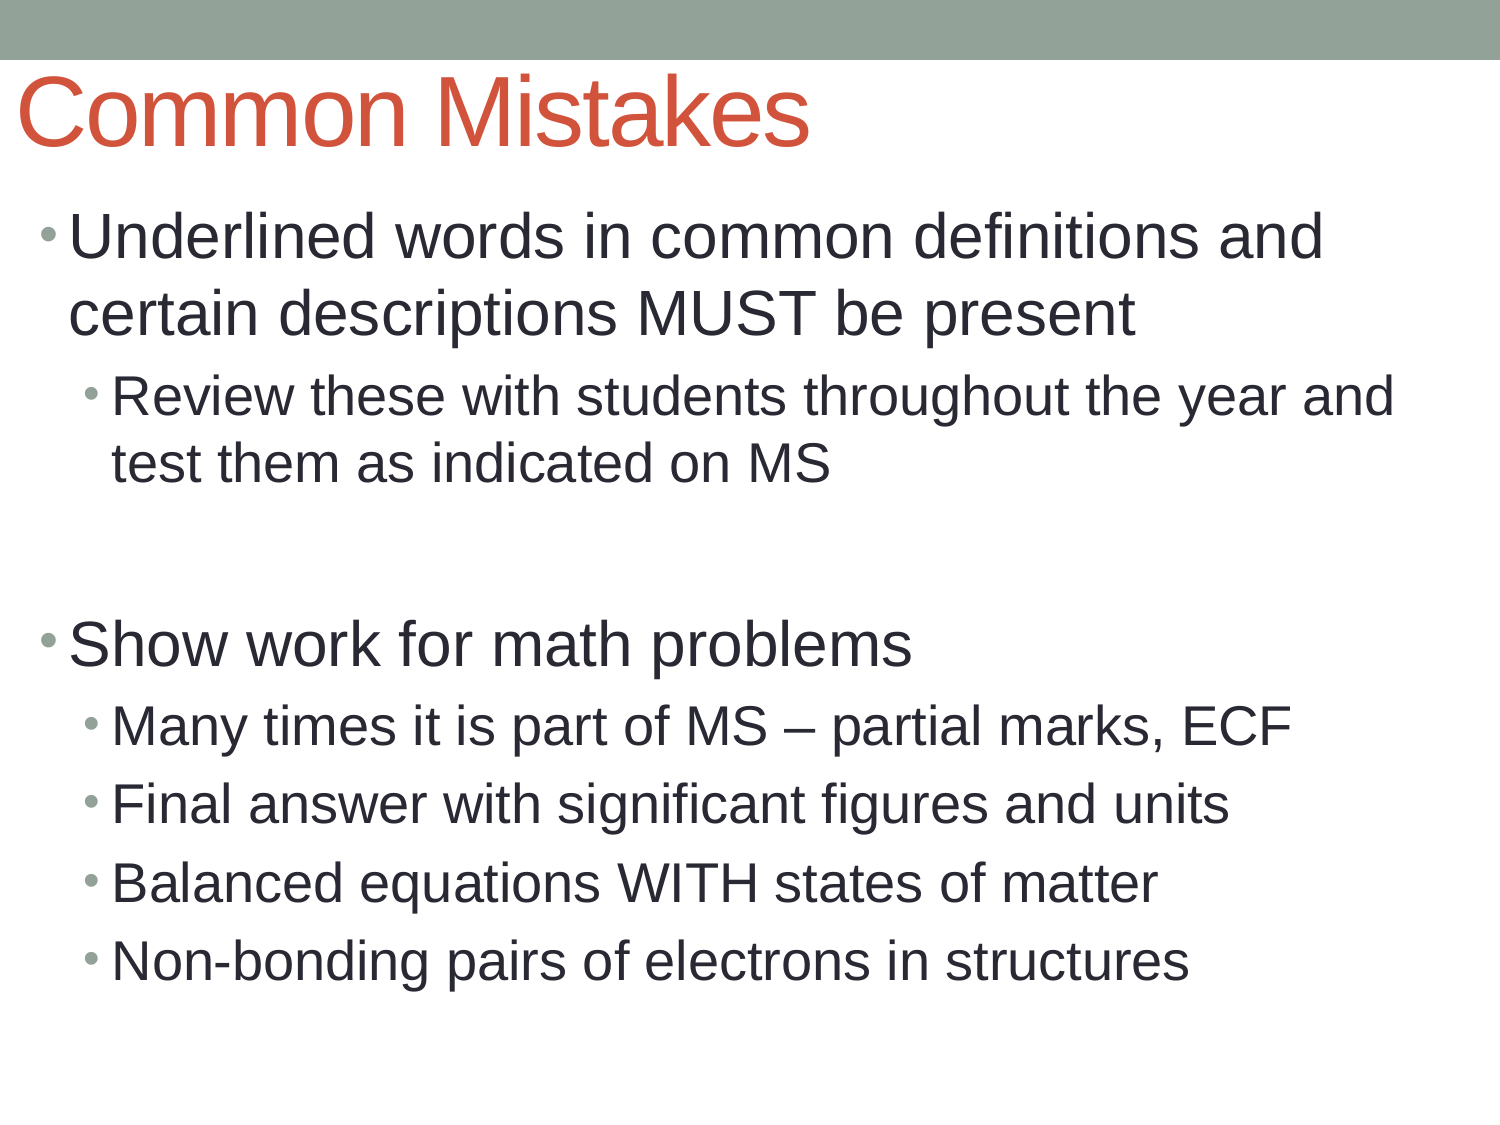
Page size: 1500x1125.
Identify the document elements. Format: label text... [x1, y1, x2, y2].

list Underlined words in common definitions and certain descriptions MUST be present Review these with students throughout the year and test them as indicated on MS Show work for math problems Many times it is part of MS – partial marks, ECF Final answer with significant figures and units Balanced equations WITH states of matter Non-bonding pairs of electrons in structures [24, 187, 1475, 1000]
title Common Mistakes [0, 37, 1343, 175]
